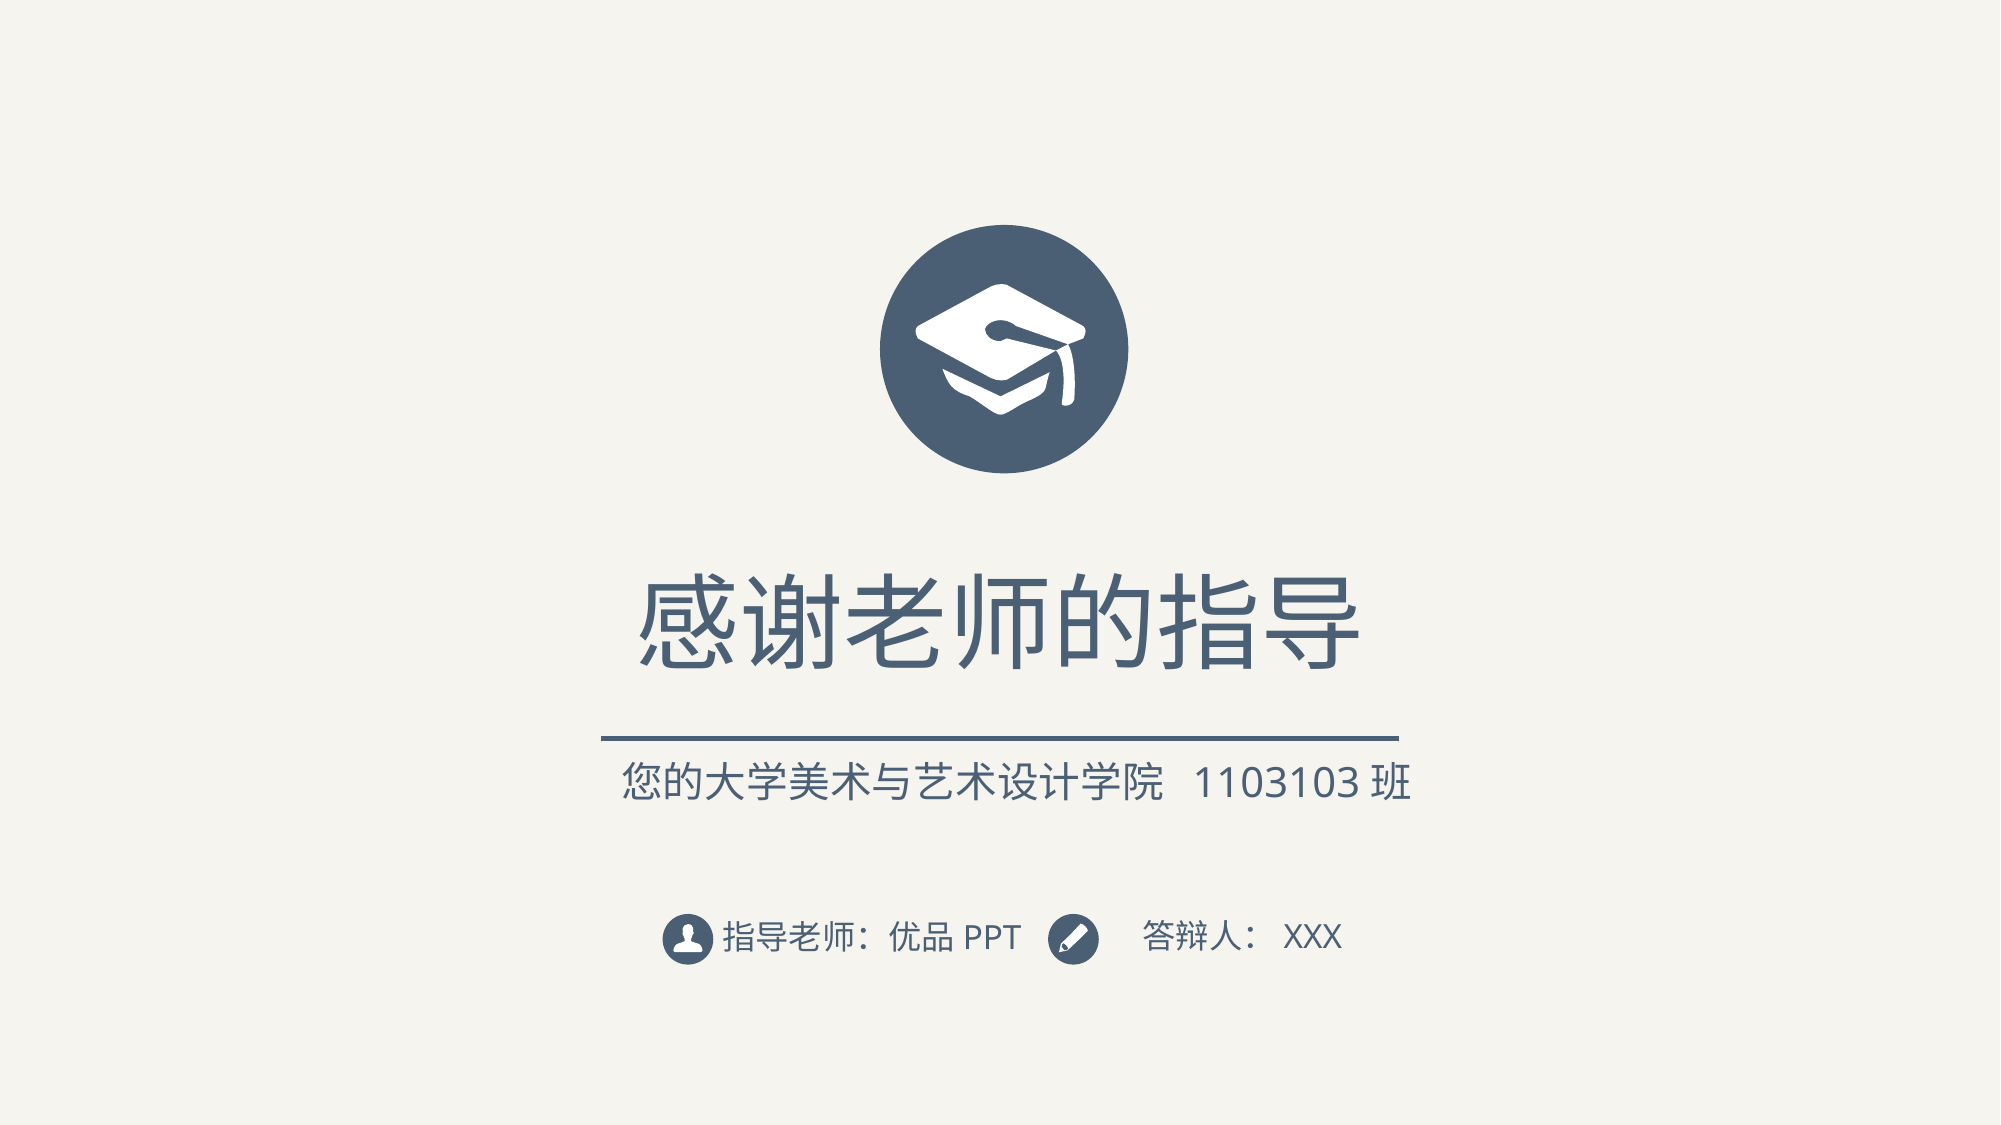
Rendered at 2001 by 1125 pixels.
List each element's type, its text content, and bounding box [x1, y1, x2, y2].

text_box 感谢老师的指导 [620, 549, 1380, 690]
text_box 您的大学美术与艺术设计学院 1103103班 [606, 748, 1428, 814]
text_box 指导老师：优品PPT [707, 908, 1037, 964]
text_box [1048, 913, 1099, 965]
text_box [662, 913, 714, 965]
text_box 答辩人：XXX [1127, 907, 1358, 963]
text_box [879, 224, 1129, 474]
